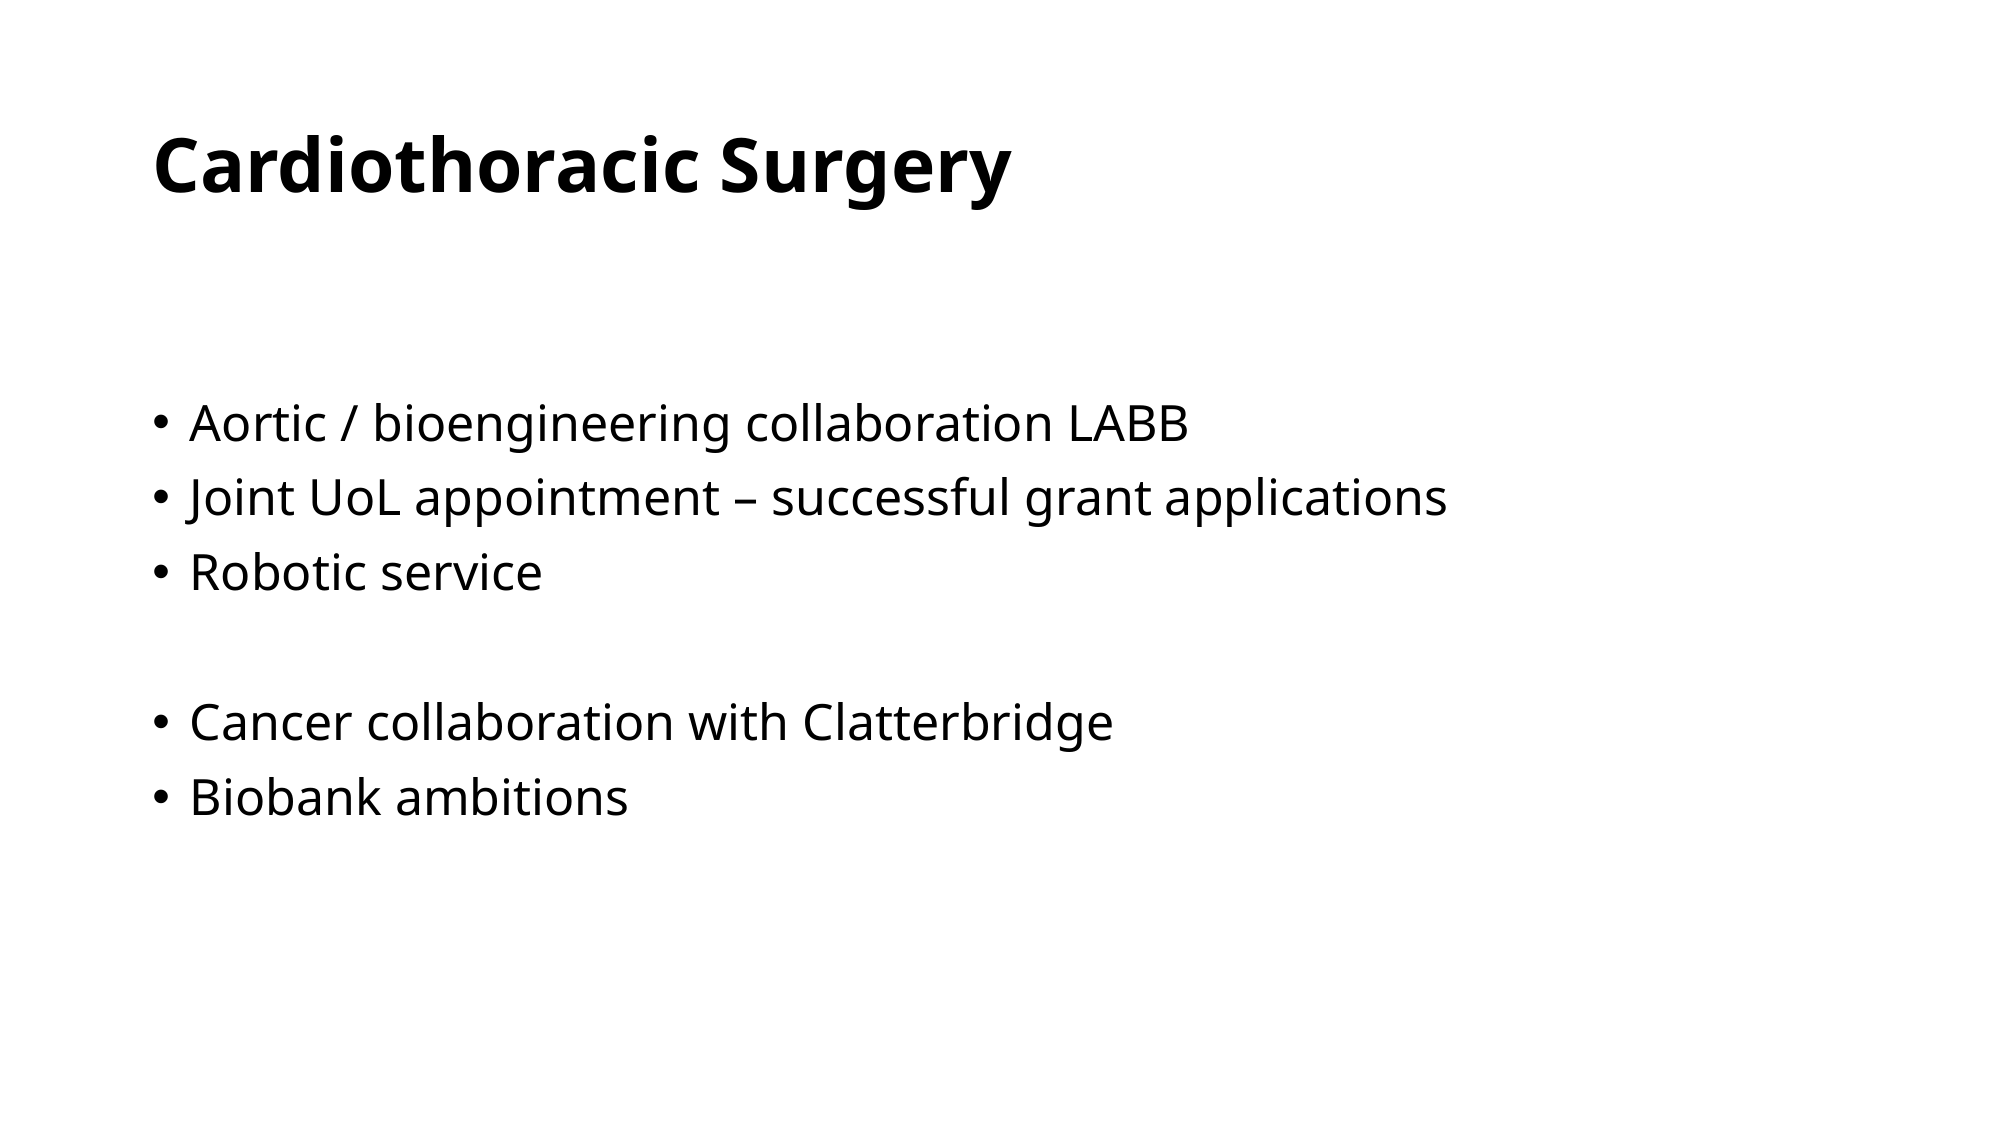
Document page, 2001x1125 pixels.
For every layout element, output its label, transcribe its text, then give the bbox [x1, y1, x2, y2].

title Cardiothoracic Surgery [137, 59, 1863, 278]
list Aortic / bioengineering collaboration LABB Joint UoL appointment – successful grant applications Robotic service Cancer collaboration with Clatterbridge Biobank ambitions [137, 299, 1863, 1014]
